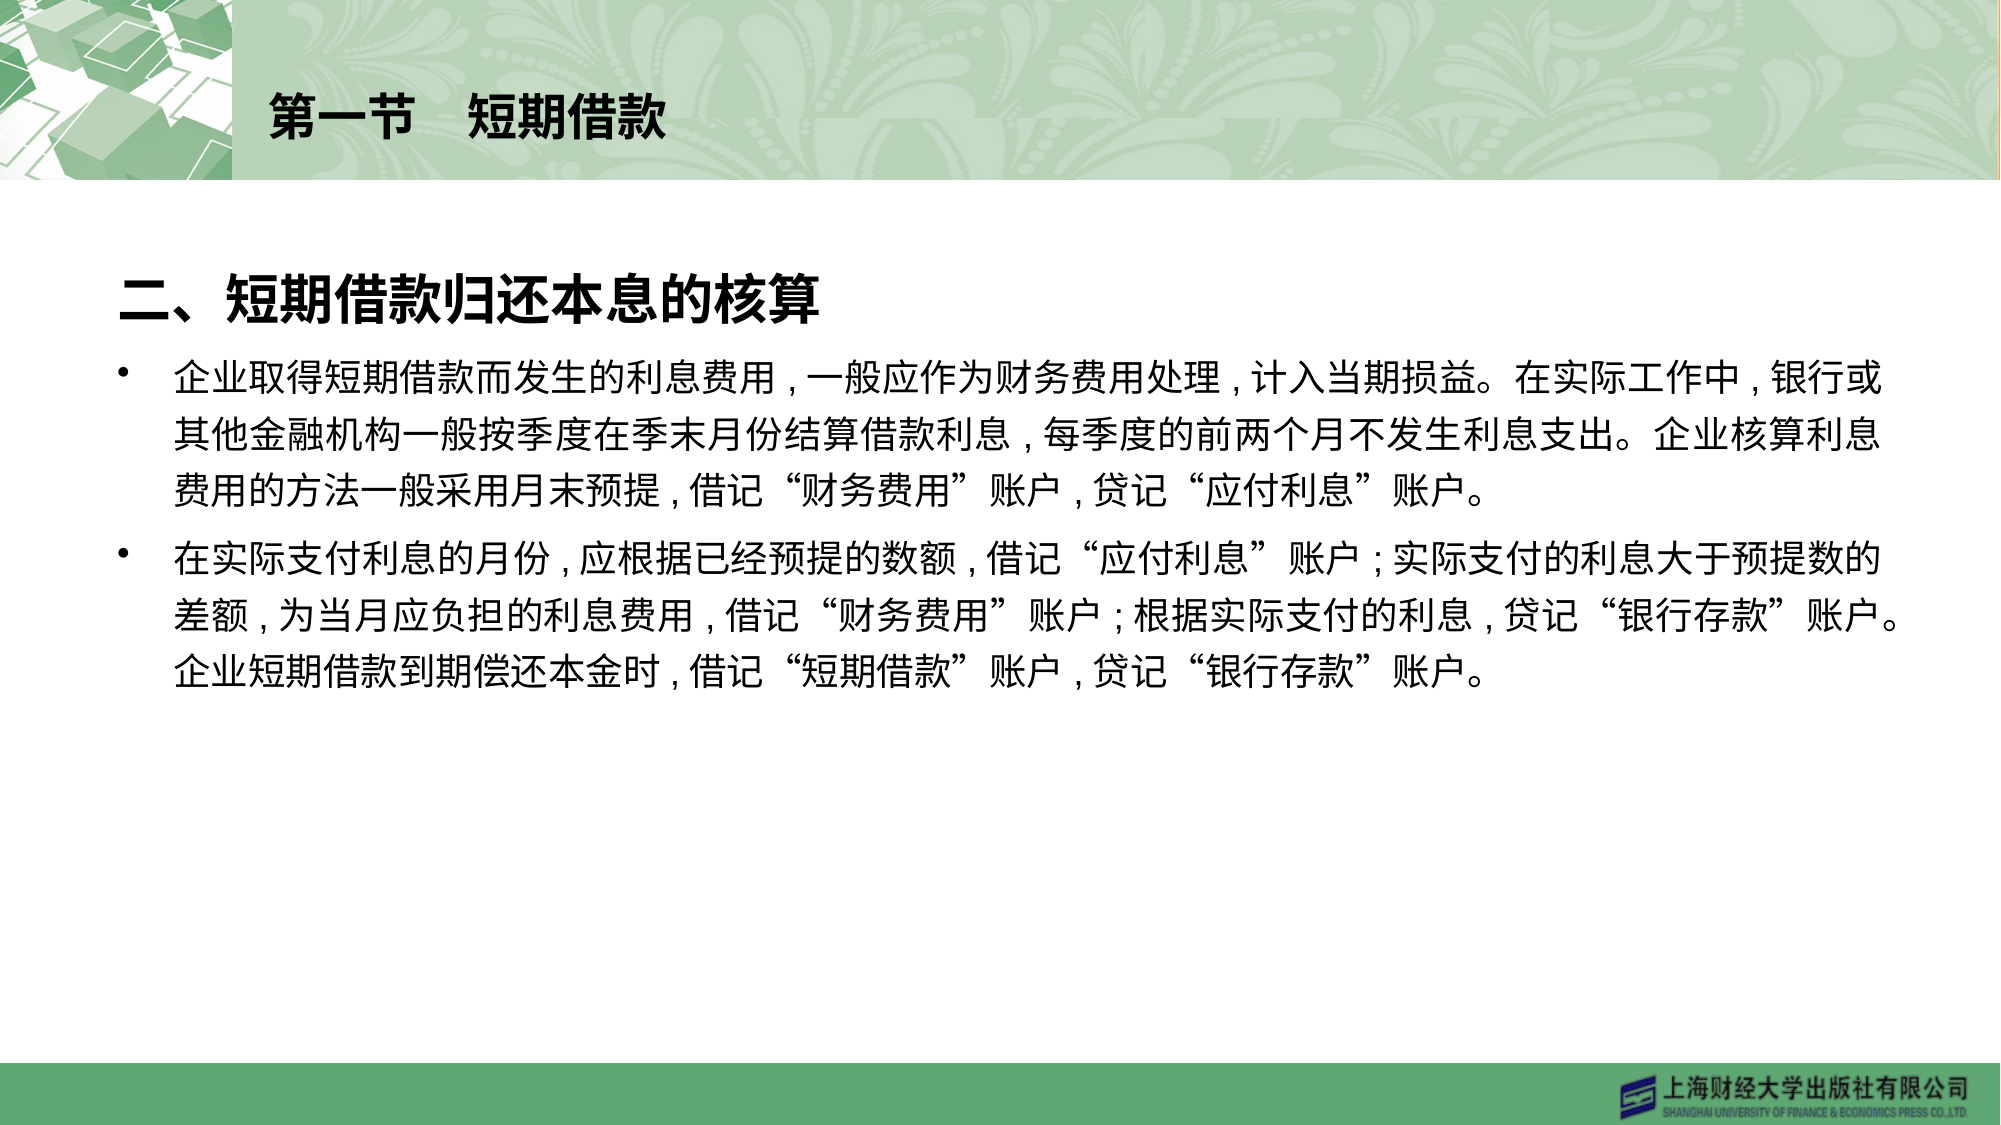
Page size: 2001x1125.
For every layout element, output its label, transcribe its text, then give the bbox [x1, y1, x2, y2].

list 二、短期借款归还本息的核算 企业取得短期借款而发生的利息费用,一般应作为财务费用处理,计入当期损益。在实际工作中,银行或其他金融机构一般按季度在季末月份结算借款利息,每季度的前两个月不发生利息支出。企业核算利息费用的方法一般采用月末预提,借记“财务费用”账户,贷记“应付利息”账户。 在实际支付利息的月份,应根据已经预提的数额,借记“应付利息”账户;实际支付的利息大于预提数的差额,为当月应负担的利息费用,借记“财务费用”账户;根据实际支付的利息,贷记“银行存款”账户。企业短期借款到期偿还本金时,借记“短期借款”账户,贷记“银行存款”账户。 [102, 241, 1898, 1065]
title 第一节 短期借款 [252, 64, 1609, 168]
picture [0, 0, 2001, 1125]
